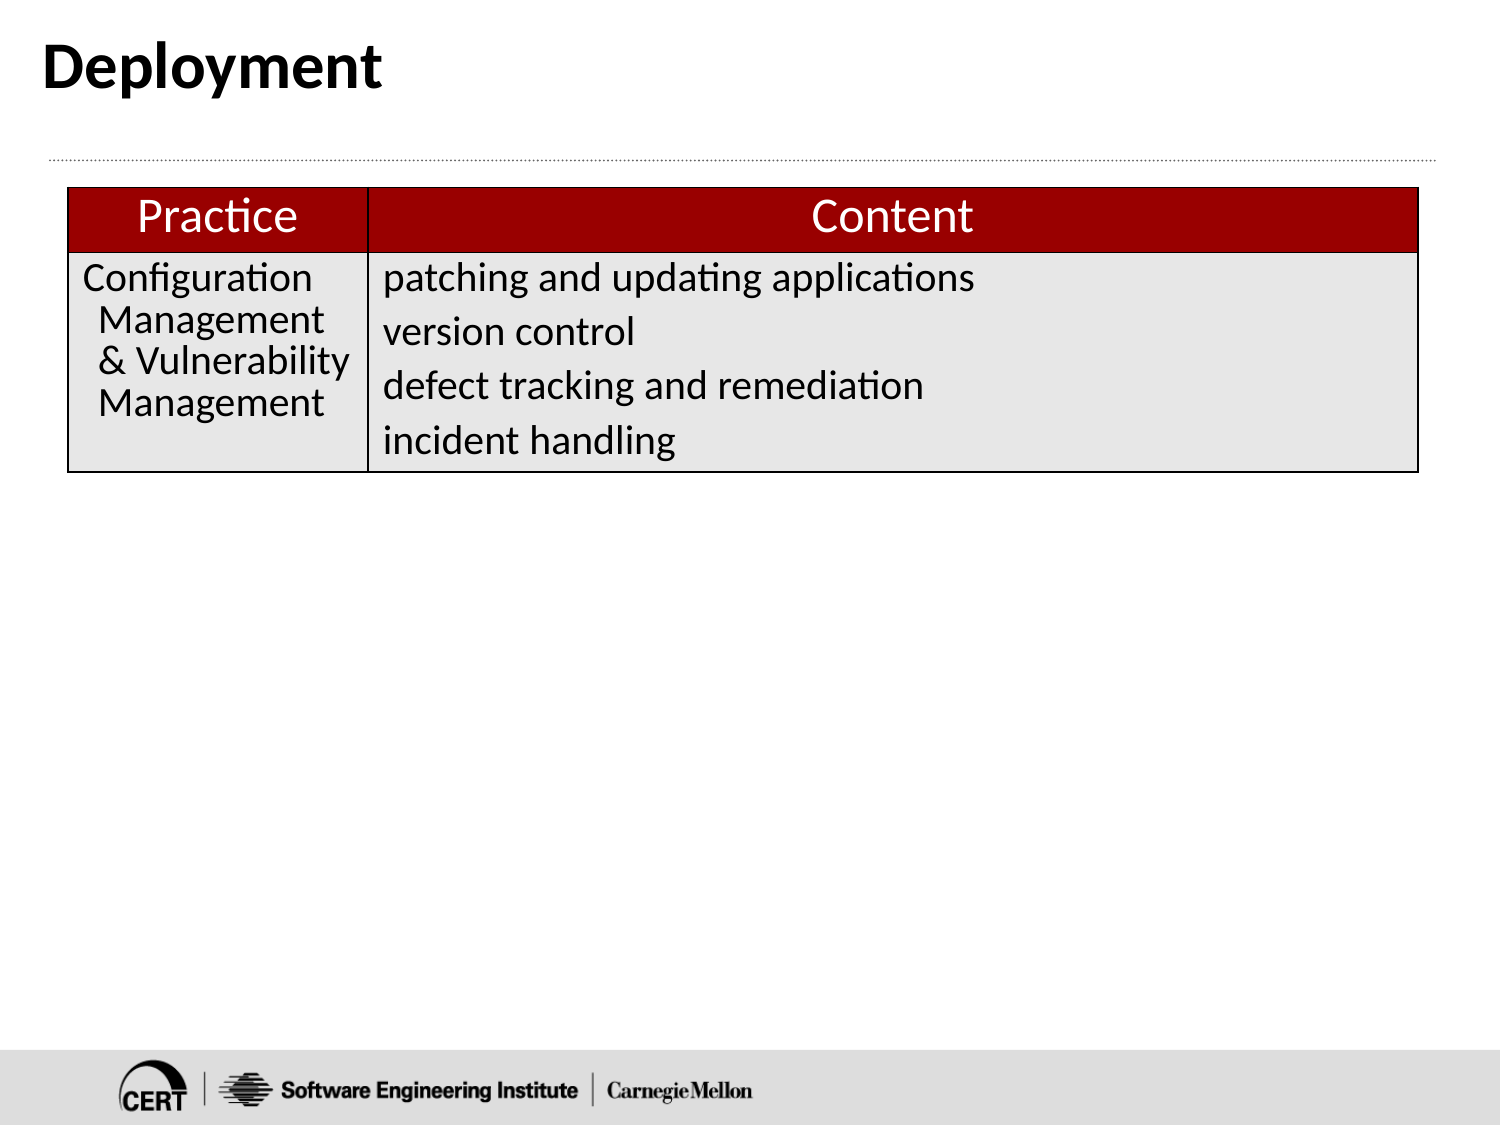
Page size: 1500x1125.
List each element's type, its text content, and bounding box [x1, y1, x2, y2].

picture [102, 1056, 765, 1117]
title Deployment [42, 37, 1434, 155]
table_cell Configuration Management & Vulnerability Management [69, 253, 367, 471]
table_header Content [369, 188, 1417, 252]
table_cell patching and updating applications version control defect tracking and remediation incident handling [369, 253, 1417, 471]
table_header Practice [69, 188, 367, 252]
